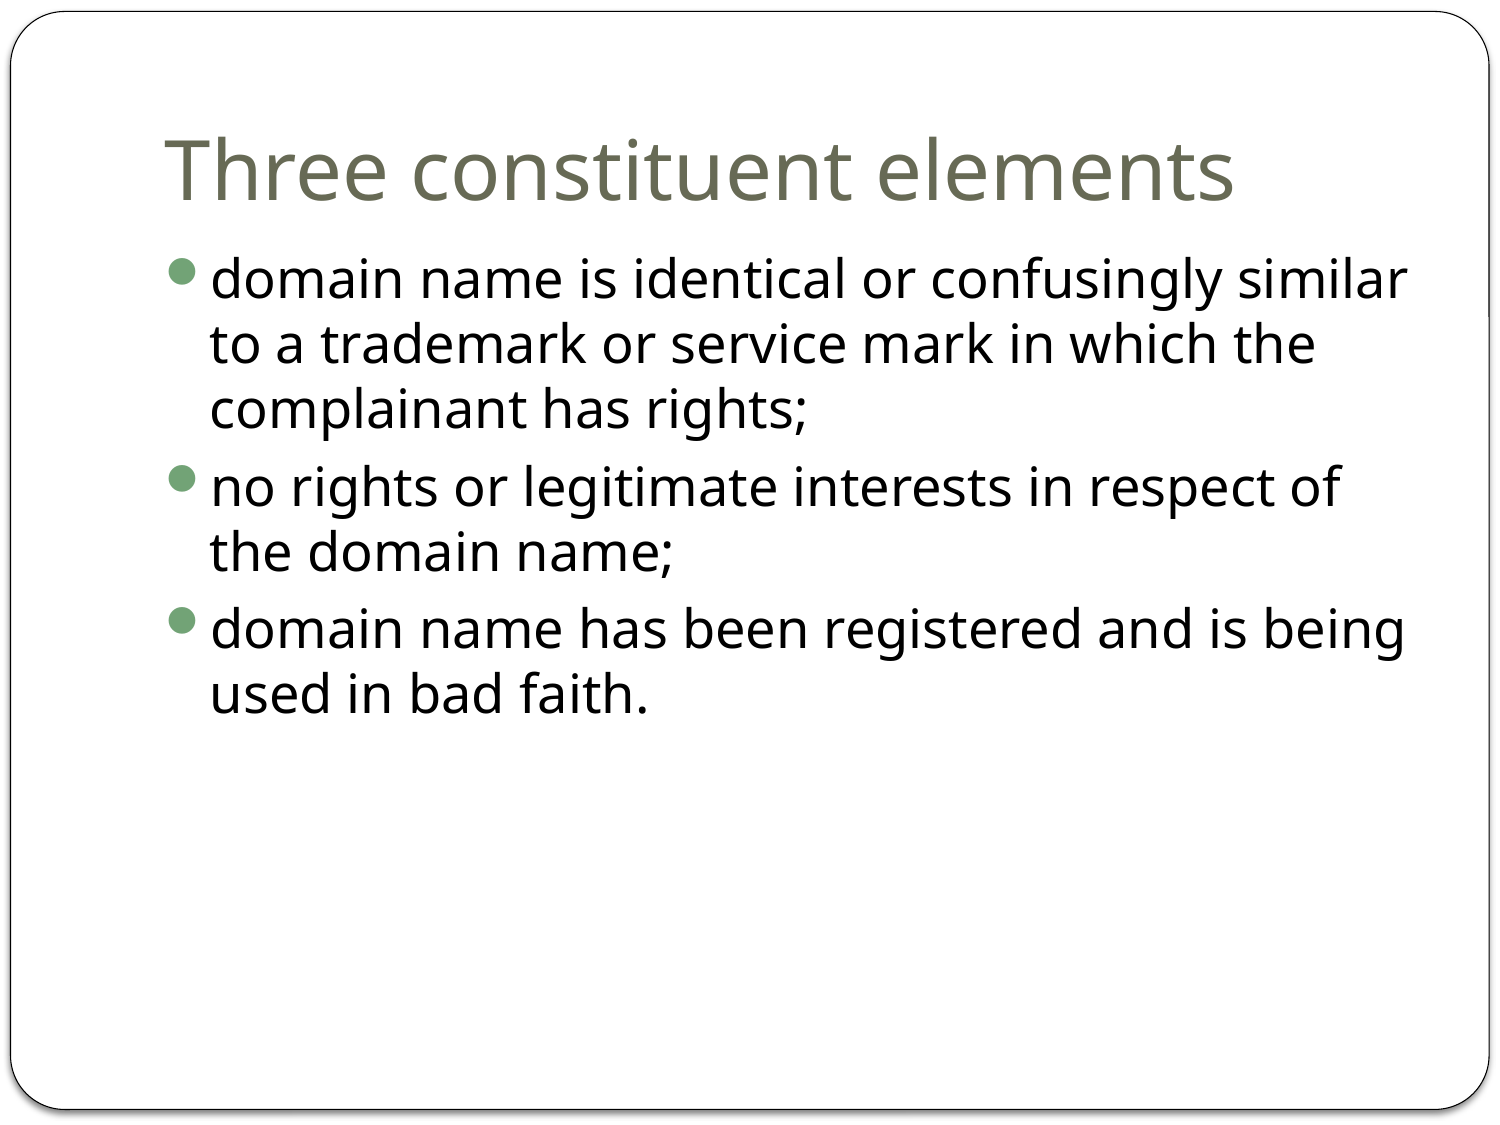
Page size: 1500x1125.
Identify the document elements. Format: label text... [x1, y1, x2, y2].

title Three constituent elements [150, 45, 1425, 233]
list domain name is identical or confusingly similar to a trademark or service mark in which the complainant has rights; no rights or legitimate interests in respect of the domain name; domain name has been registered and is being used in bad faith. [150, 237, 1425, 988]
